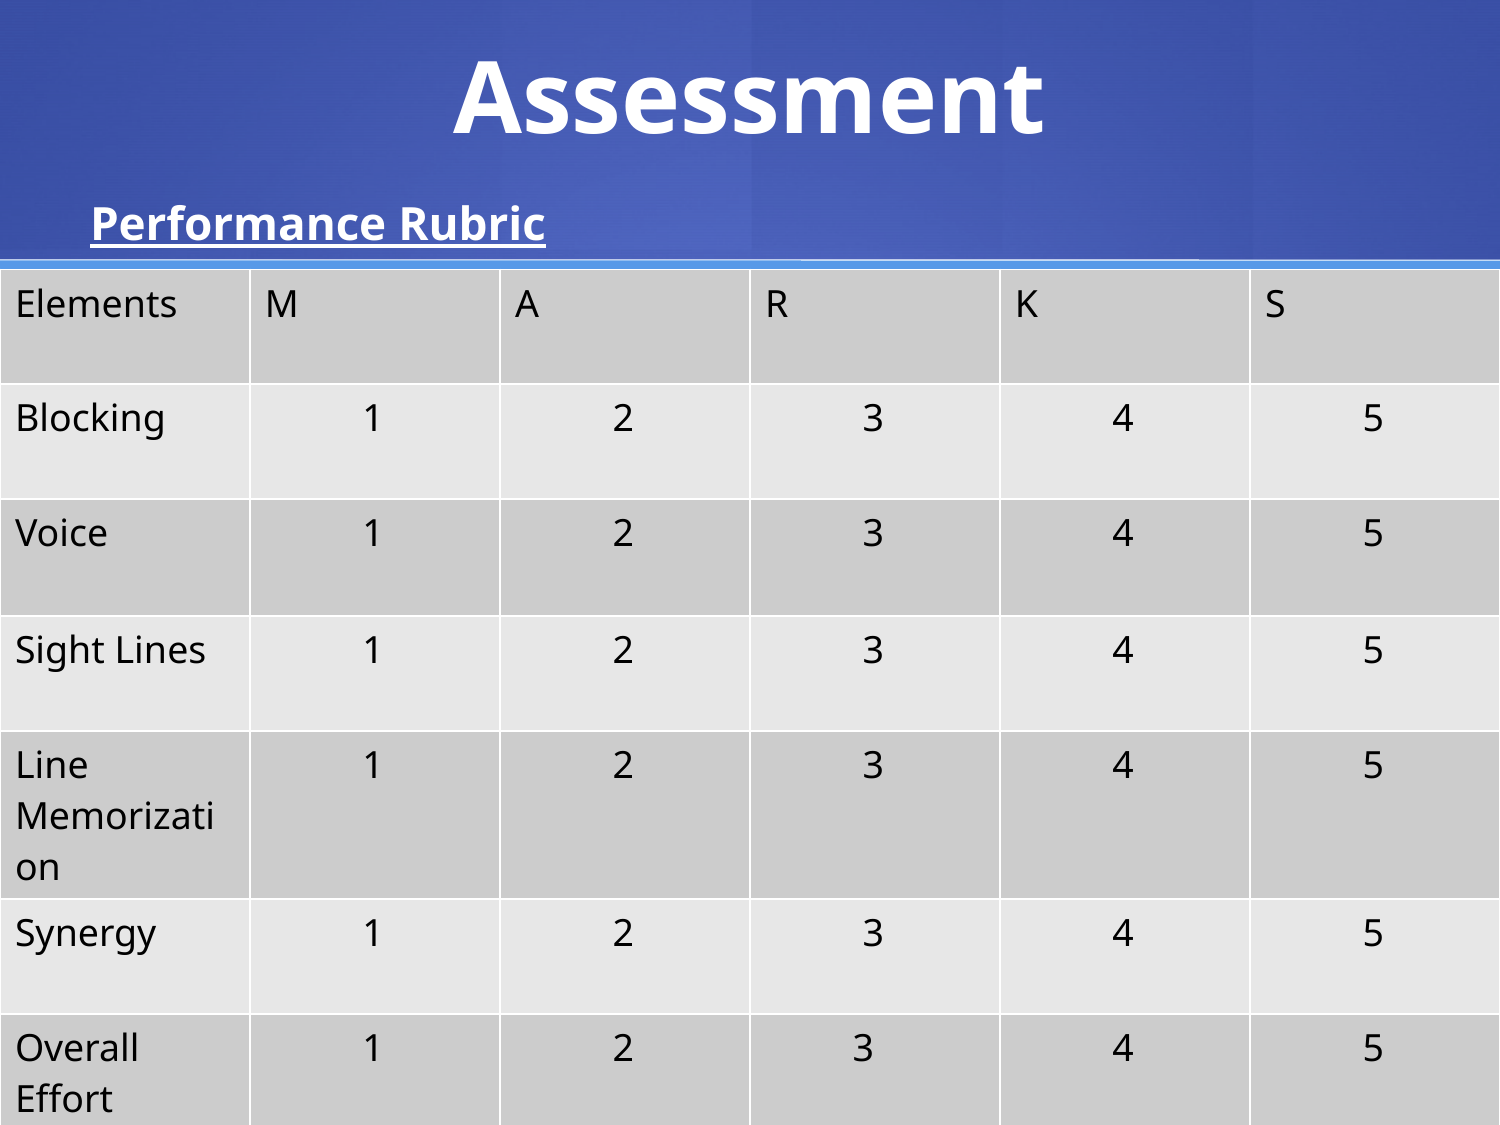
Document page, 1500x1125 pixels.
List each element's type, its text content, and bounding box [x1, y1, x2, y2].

table_cell 1 [251, 732, 499, 898]
table_cell 3 [751, 385, 999, 498]
table_cell 5 [1251, 500, 1499, 615]
table_cell 5 [1251, 900, 1499, 1013]
table_cell Sight Lines [1, 617, 249, 730]
table_cell Voice [1, 500, 249, 615]
table_header Elements [1, 270, 249, 383]
table_header K [1001, 270, 1249, 383]
table_header A [501, 270, 749, 383]
table_cell 3 [751, 500, 999, 615]
table_cell 4 [1001, 1015, 1249, 1125]
table_cell Synergy [1, 900, 249, 1013]
table_cell 4 [1001, 732, 1249, 898]
table_cell 2 [501, 385, 749, 498]
list Performance Rubric [75, 187, 1425, 258]
table_header M [251, 270, 499, 383]
table_cell 2 [501, 500, 749, 615]
table_cell 1 [251, 500, 499, 615]
table_header R [751, 270, 999, 383]
table_cell 3 [751, 900, 999, 1013]
table_cell 1 [251, 1015, 499, 1125]
table_cell 4 [1001, 617, 1249, 730]
table_cell 5 [1251, 617, 1499, 730]
table_cell 4 [1001, 900, 1249, 1013]
table_cell 2 [501, 617, 749, 730]
table_cell 3 [751, 1015, 999, 1125]
table_cell Overall Effort [1, 1015, 249, 1125]
table_cell 1 [251, 617, 499, 730]
table_cell 1 [251, 900, 499, 1013]
table_cell 2 [501, 732, 749, 898]
table_header S [1251, 270, 1499, 383]
table_cell 2 [501, 900, 749, 1013]
table_cell 4 [1001, 500, 1249, 615]
table_cell 2 [501, 1015, 749, 1125]
table_cell 1 [251, 385, 499, 498]
table_cell 5 [1251, 385, 1499, 498]
table_cell Blocking [1, 385, 249, 498]
table_cell 4 [1001, 385, 1249, 498]
title Assessment [75, 0, 1425, 187]
table_cell 3 [751, 617, 999, 730]
table_cell 5 [1251, 732, 1499, 898]
table_cell 5 [1251, 1015, 1499, 1125]
table_cell 3 [751, 732, 999, 898]
table_cell Line Memorization [1, 732, 249, 898]
